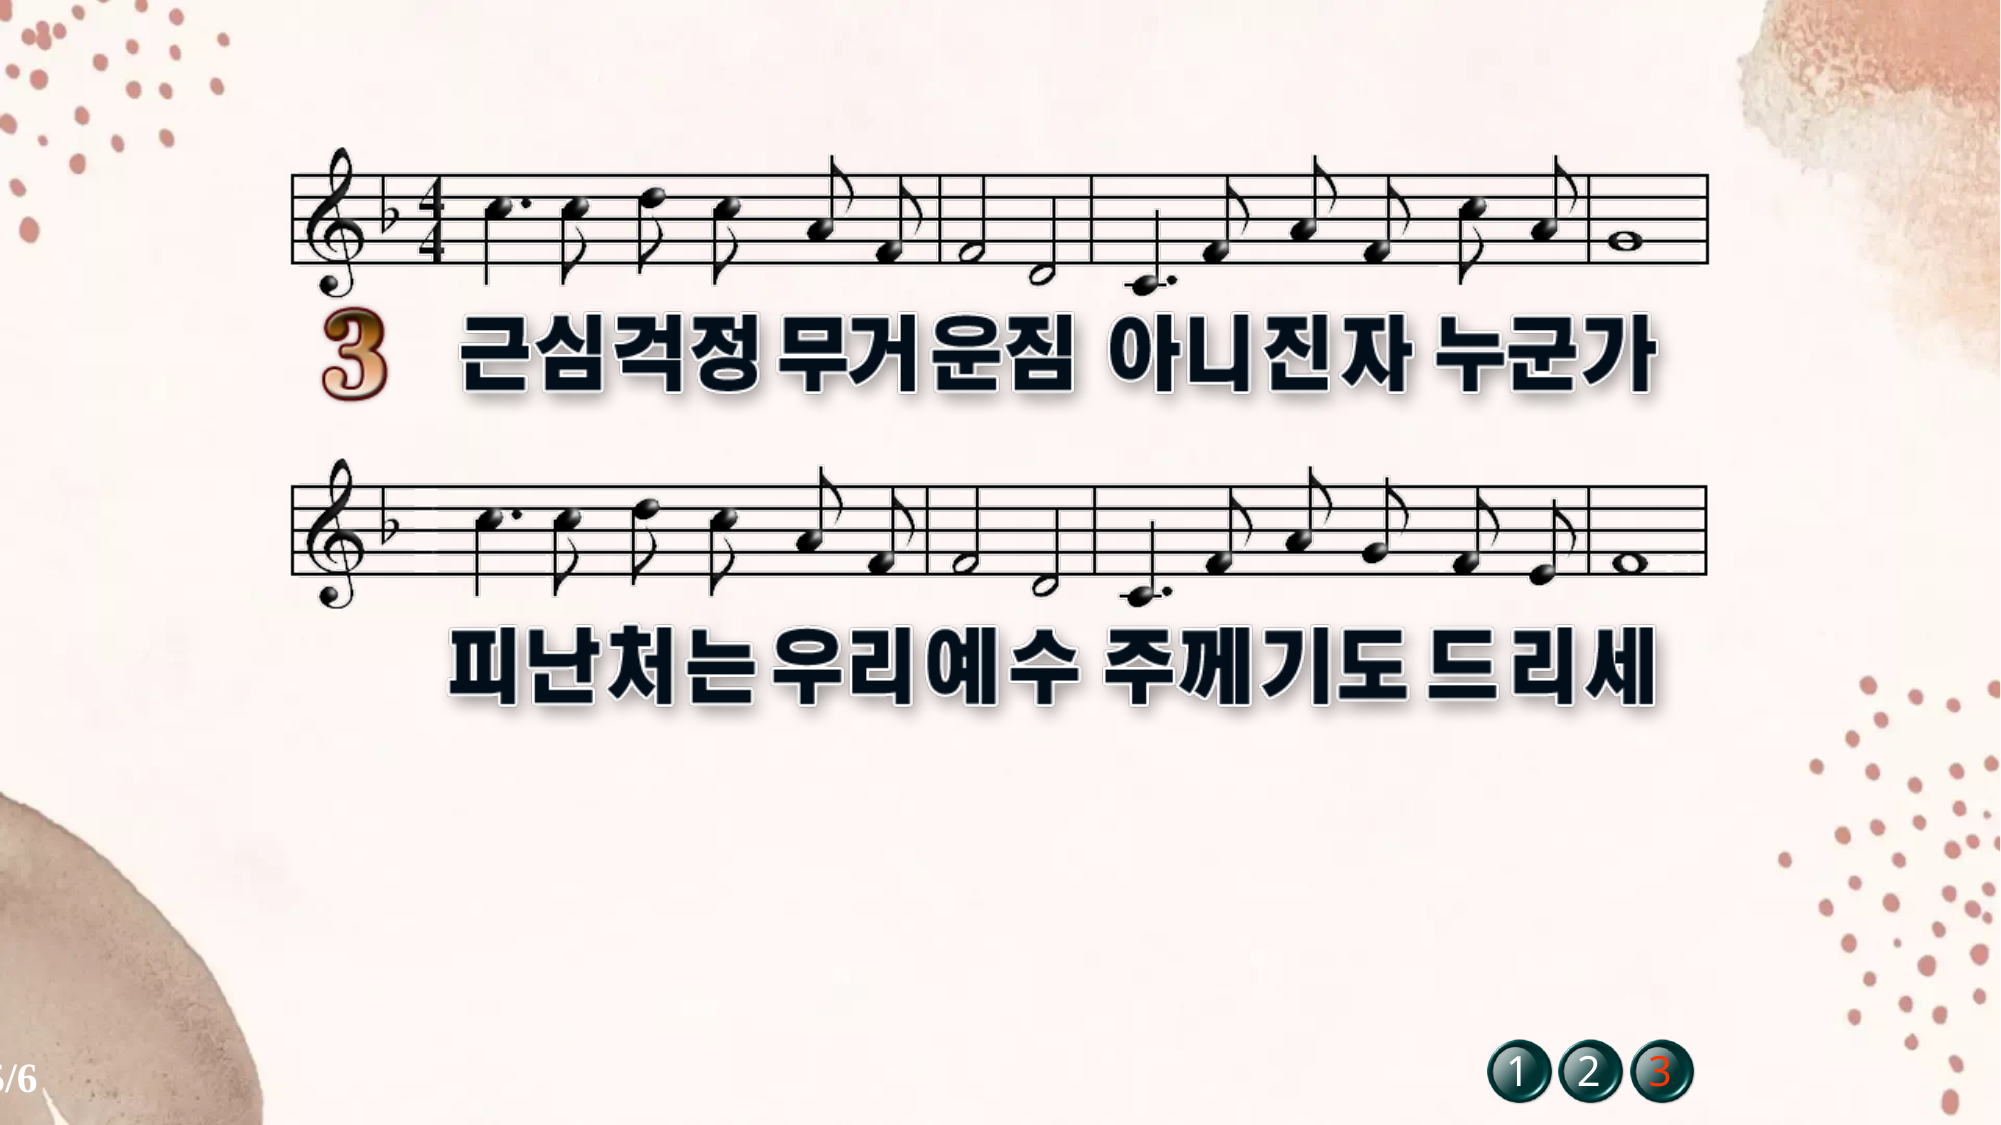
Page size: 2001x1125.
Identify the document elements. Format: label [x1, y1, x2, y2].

text_box [1484, 1035, 1555, 1106]
text_box [1555, 1035, 1626, 1106]
picture [0, 0, 2001, 1125]
text_box [1627, 1035, 1697, 1106]
